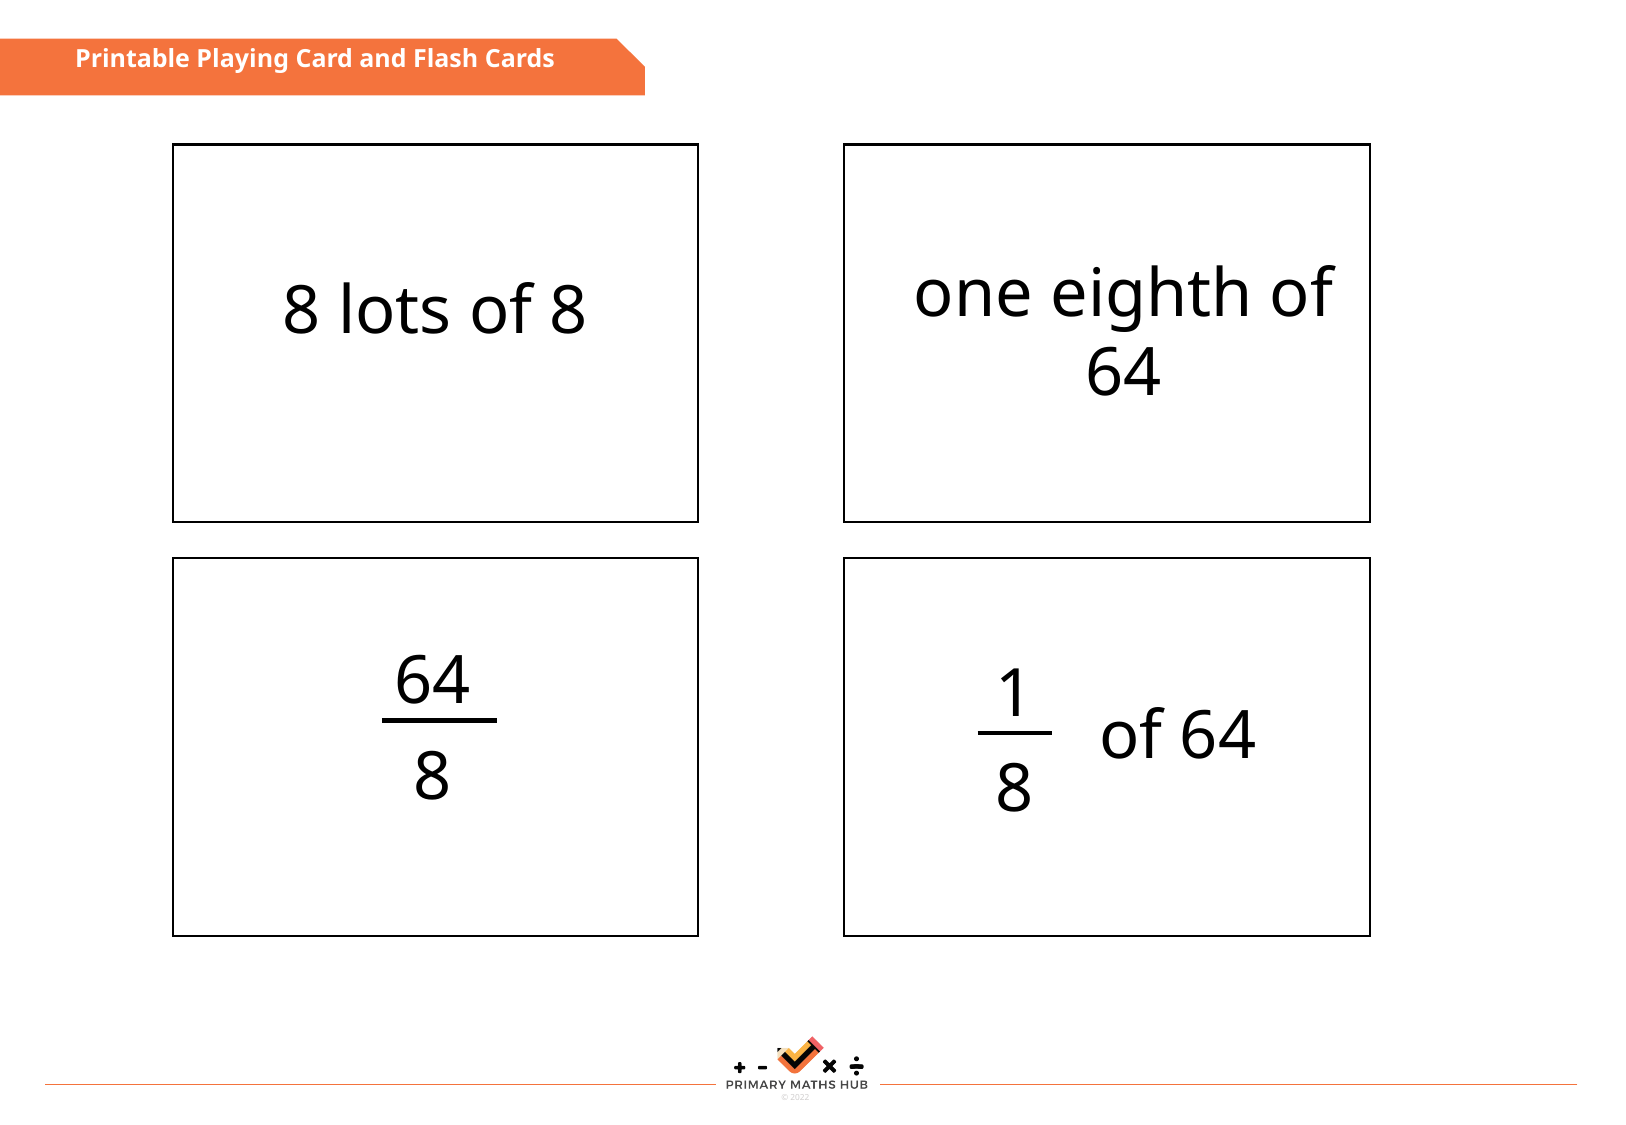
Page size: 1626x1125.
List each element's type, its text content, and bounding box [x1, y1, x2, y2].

picture [722, 1034, 872, 1094]
table_cell 8 [368, 720, 497, 815]
text_box [843, 557, 1371, 937]
text_box one eighth of 64 [898, 241, 1350, 417]
text_box [843, 143, 1371, 523]
text_box [172, 557, 699, 937]
text_box Printable Playing Card and Flash Cards [0, 37, 646, 97]
table_header 64 [368, 625, 497, 720]
text_box [172, 143, 699, 259]
text_box 8 lots of 8 [172, 259, 699, 355]
table_cell 8 [978, 735, 1052, 828]
text_box of 64 [1058, 684, 1298, 780]
table_header 1 [978, 638, 1052, 731]
text_box [172, 355, 699, 523]
text_box © 2022 [720, 1084, 870, 1110]
